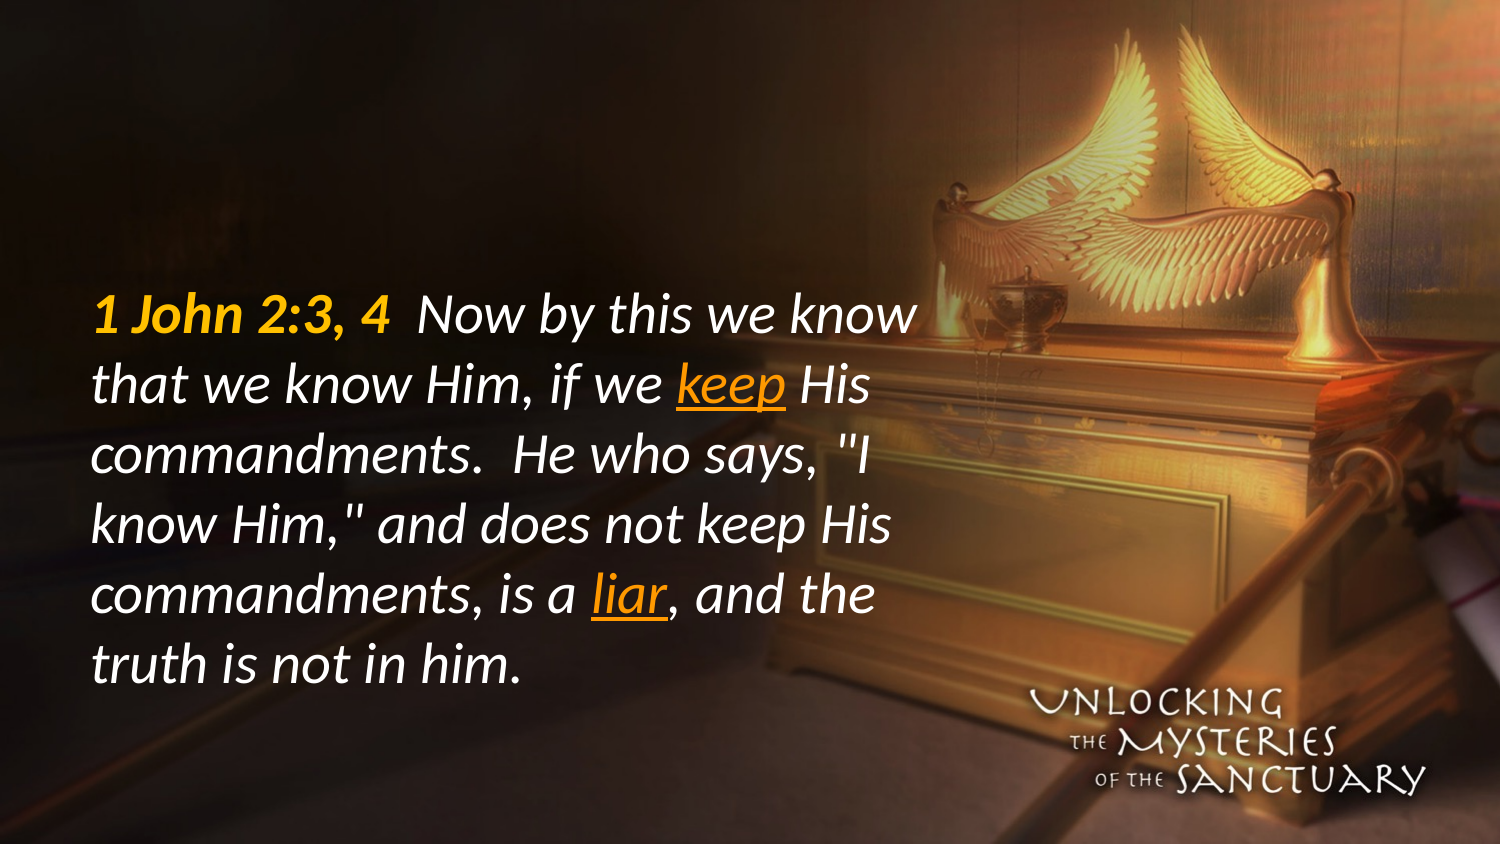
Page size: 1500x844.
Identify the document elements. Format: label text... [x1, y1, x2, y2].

list 1 John 2:3, 4 Now by this we know that we know Him, if we keep His commandments. He who says, "I know Him," and does not keep His commandments, is a liar, and the truth is not in him. [75, 267, 961, 754]
picture [0, 0, 1500, 844]
